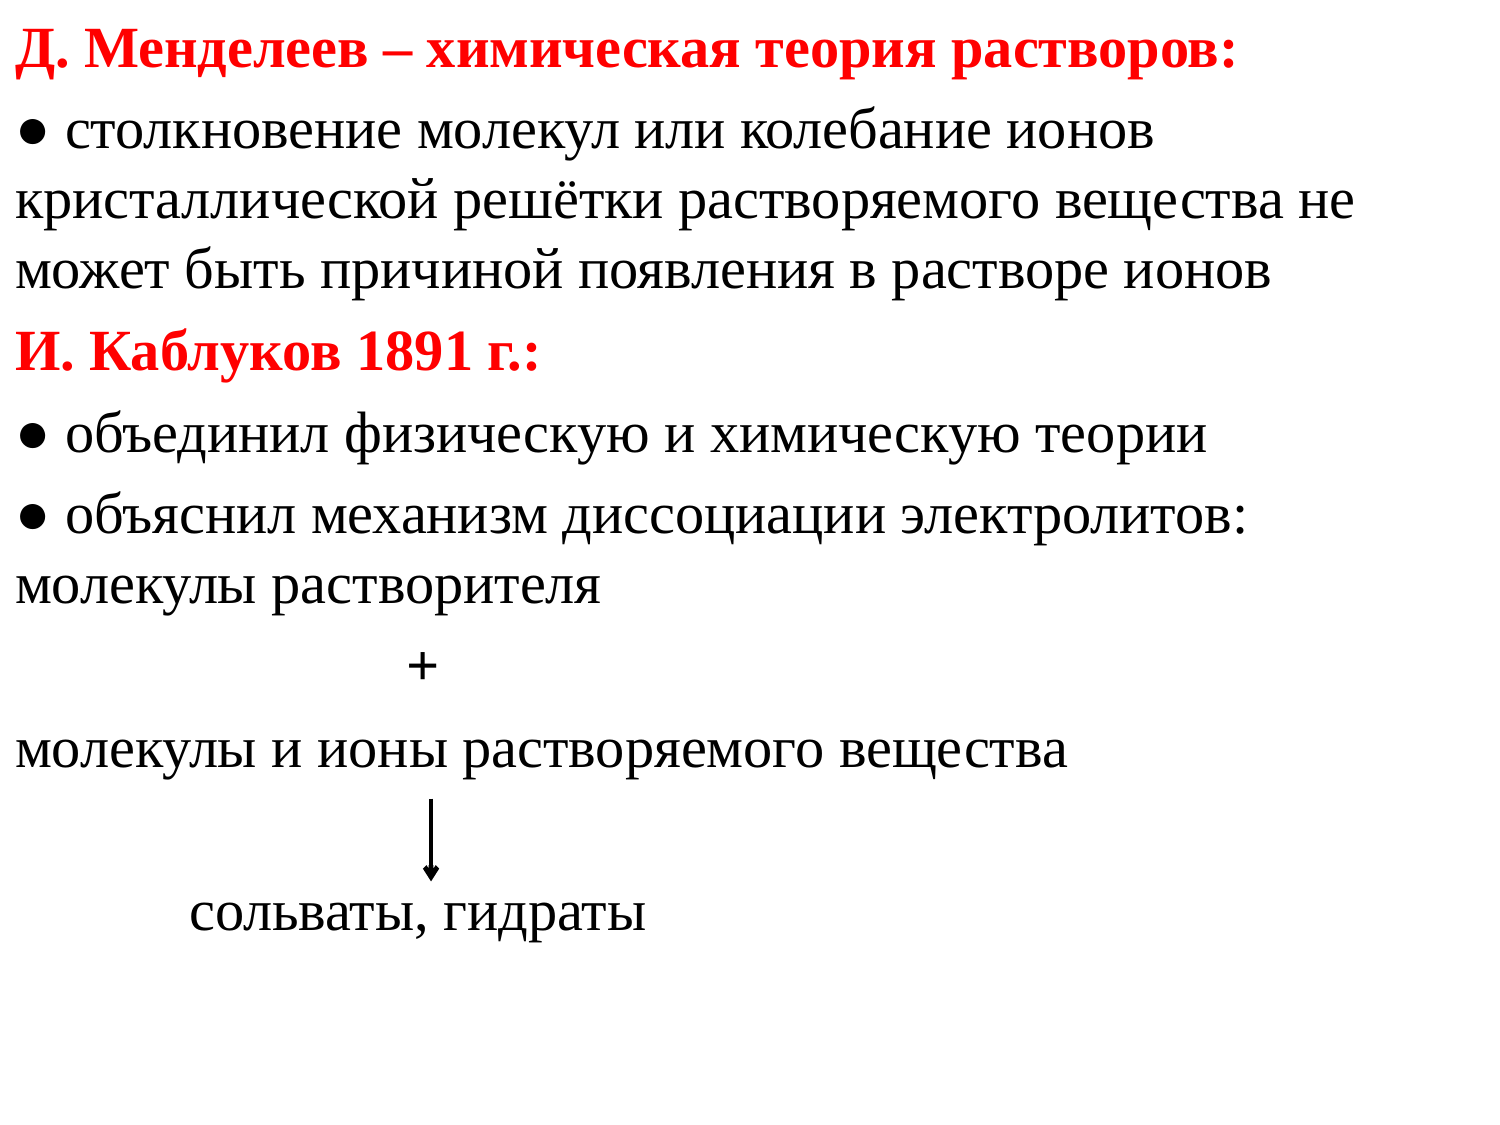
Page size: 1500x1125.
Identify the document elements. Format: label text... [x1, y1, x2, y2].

list Д. Менделеев – химическая теория растворов: ● столкновение молекул или колебание ионов кристаллической решётки растворяемого вещества не может быть причиной появления в растворе ионов И. Каблуков 1891 г.: ● объединил физическую и химическую теории ● объяснил механизм диссоциации электролитов: молекулы растворителя + молекулы и ионы растворяемого вещества сольваты, гидраты [0, 1, 1500, 1000]
